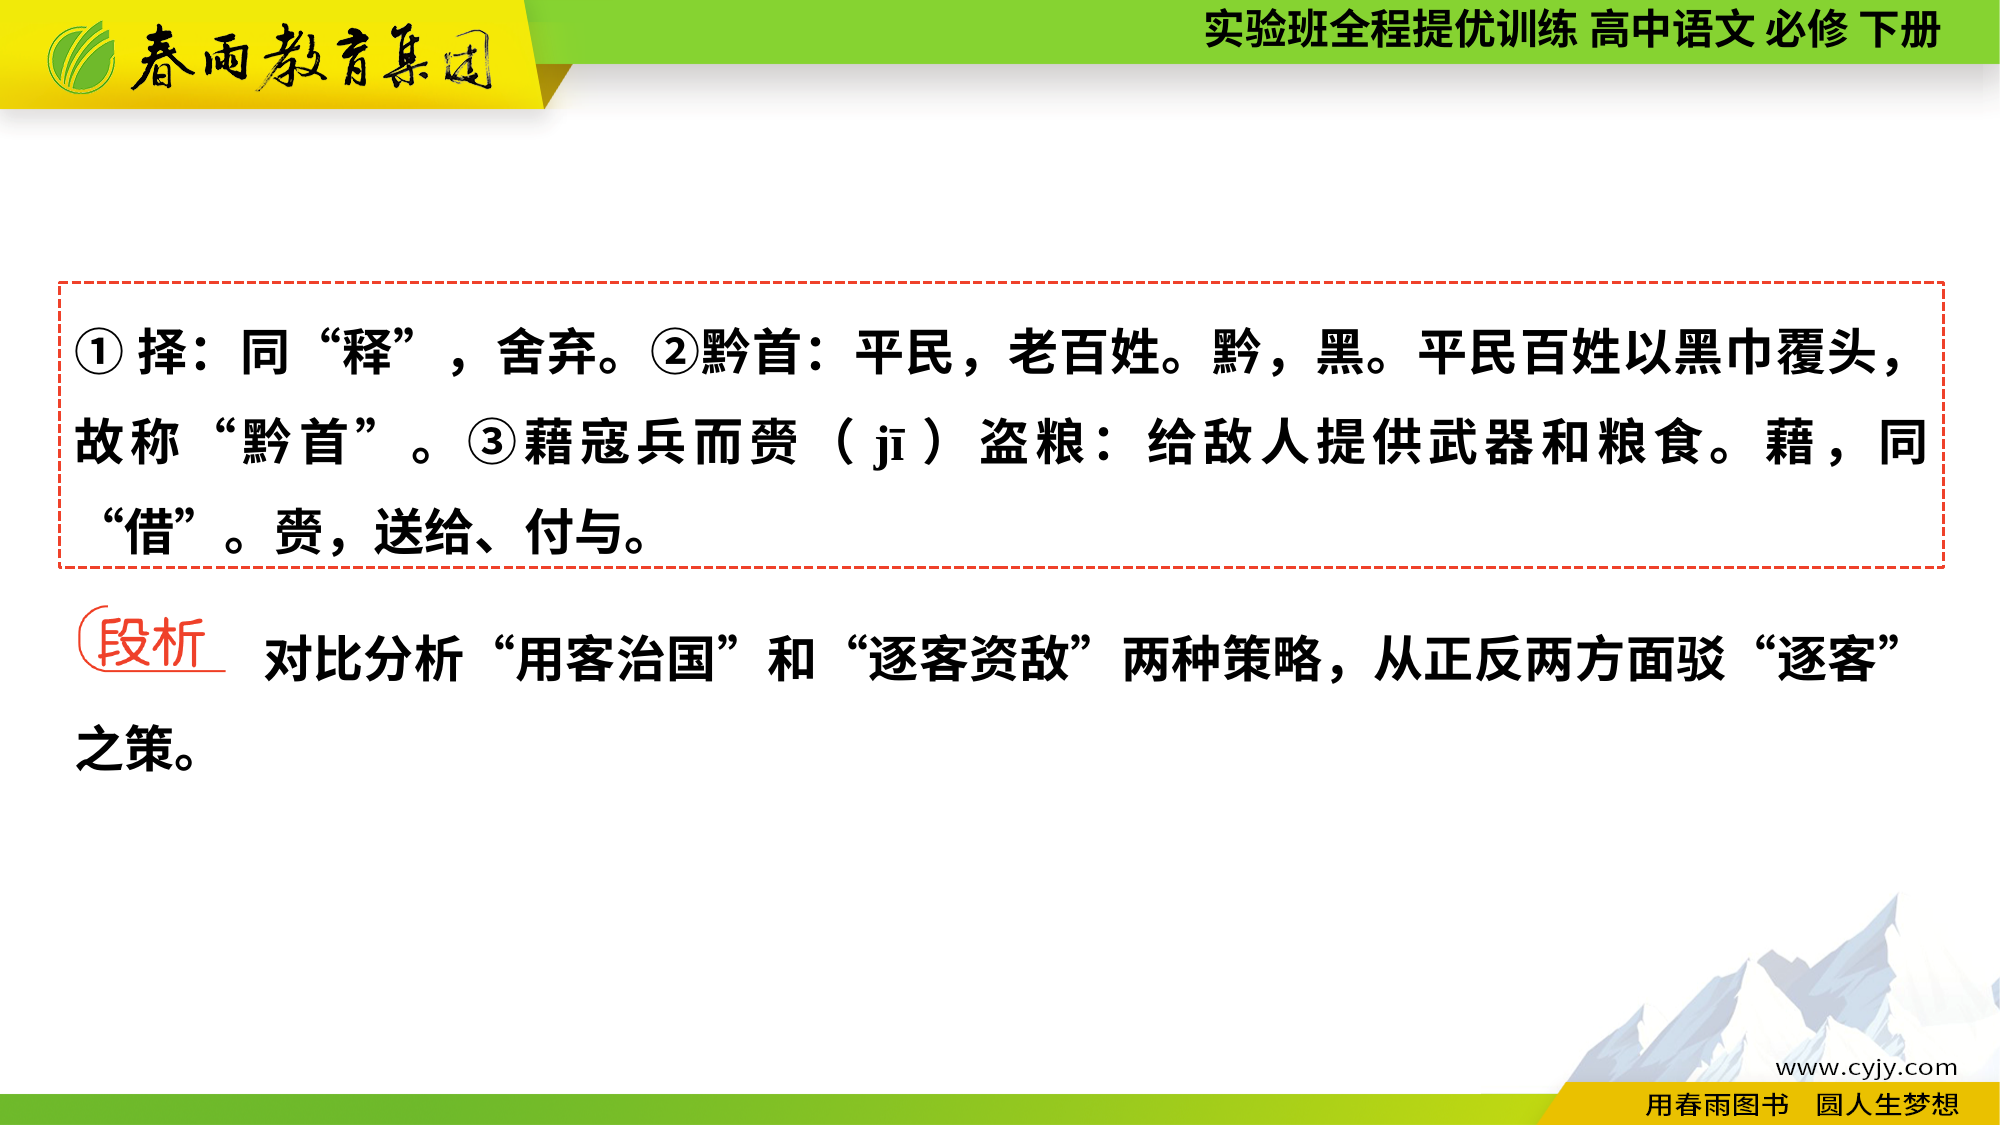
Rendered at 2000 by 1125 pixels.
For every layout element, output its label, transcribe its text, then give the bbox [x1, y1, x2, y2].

text_box 对比分析“用客治国”和“逐客资敌”两种策略，从正反两方面驳“逐客”之策。 [59, 589, 1944, 785]
picture [0, 0, 2000, 1125]
text_box ①择：同“释”，舍弃。②黔首：平民，老百姓。黔，黑。平民百姓以黑巾覆头，故称“黔首”。③藉寇兵而赍（jī）盗粮：给敌人提供武器和粮食。藉，同“借”。赍，送给、付与。 [59, 282, 1944, 568]
